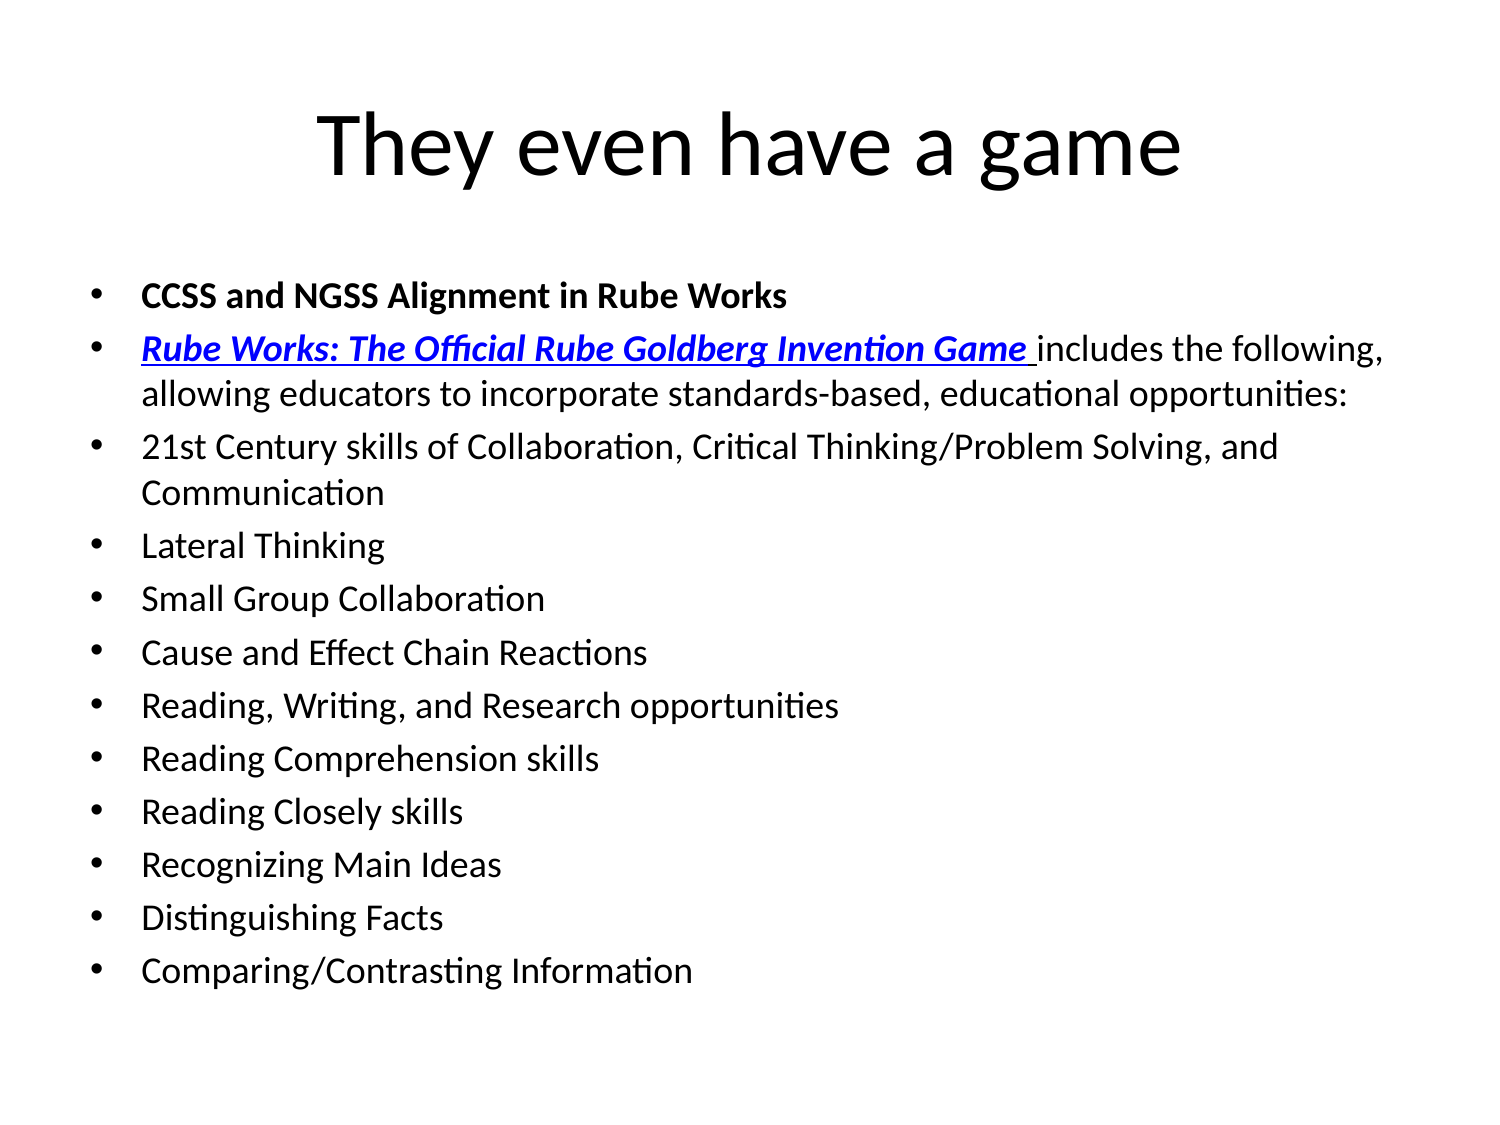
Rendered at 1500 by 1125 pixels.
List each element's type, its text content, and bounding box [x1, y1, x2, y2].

title They even have a game [75, 45, 1425, 233]
list CCSS and NGSS Alignment in Rube Works Rube Works: The Official Rube Goldberg Invention Game includes the following, allowing educators to incorporate standards-based, educational opportunities: 21st Century skills of Collaboration, Critical Thinking/Problem Solving, and Communication Lateral Thinking Small Group Collaboration Cause and Effect Chain Reactions Reading, Writing, and Research opportunities Reading Comprehension skills Reading Closely skills Recognizing Main Ideas Distinguishing Facts Comparing/Contrasting Information [75, 262, 1425, 1005]
